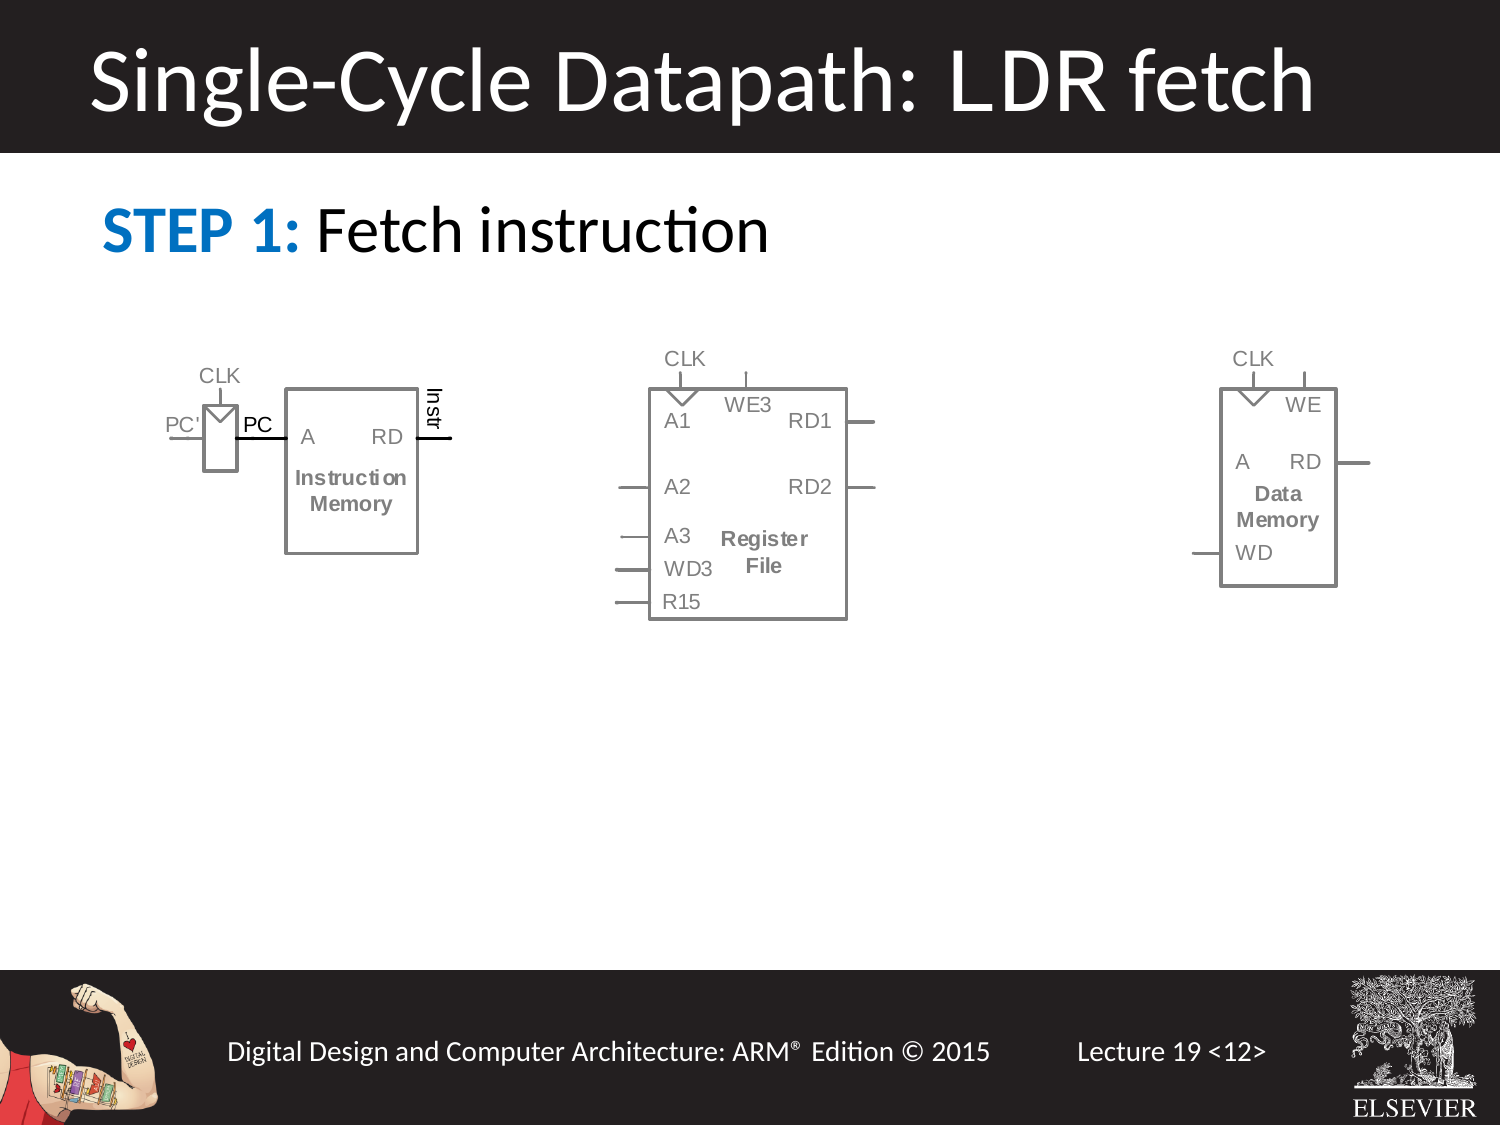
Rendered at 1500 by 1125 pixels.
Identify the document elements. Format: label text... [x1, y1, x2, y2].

text_box Single-Cycle Datapath: LDR fetch [75, 12, 1375, 138]
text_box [149, 337, 1372, 626]
list STEP 1: Fetch instruction [87, 187, 1350, 1000]
picture [0, 979, 163, 1125]
picture [1350, 974, 1477, 1117]
